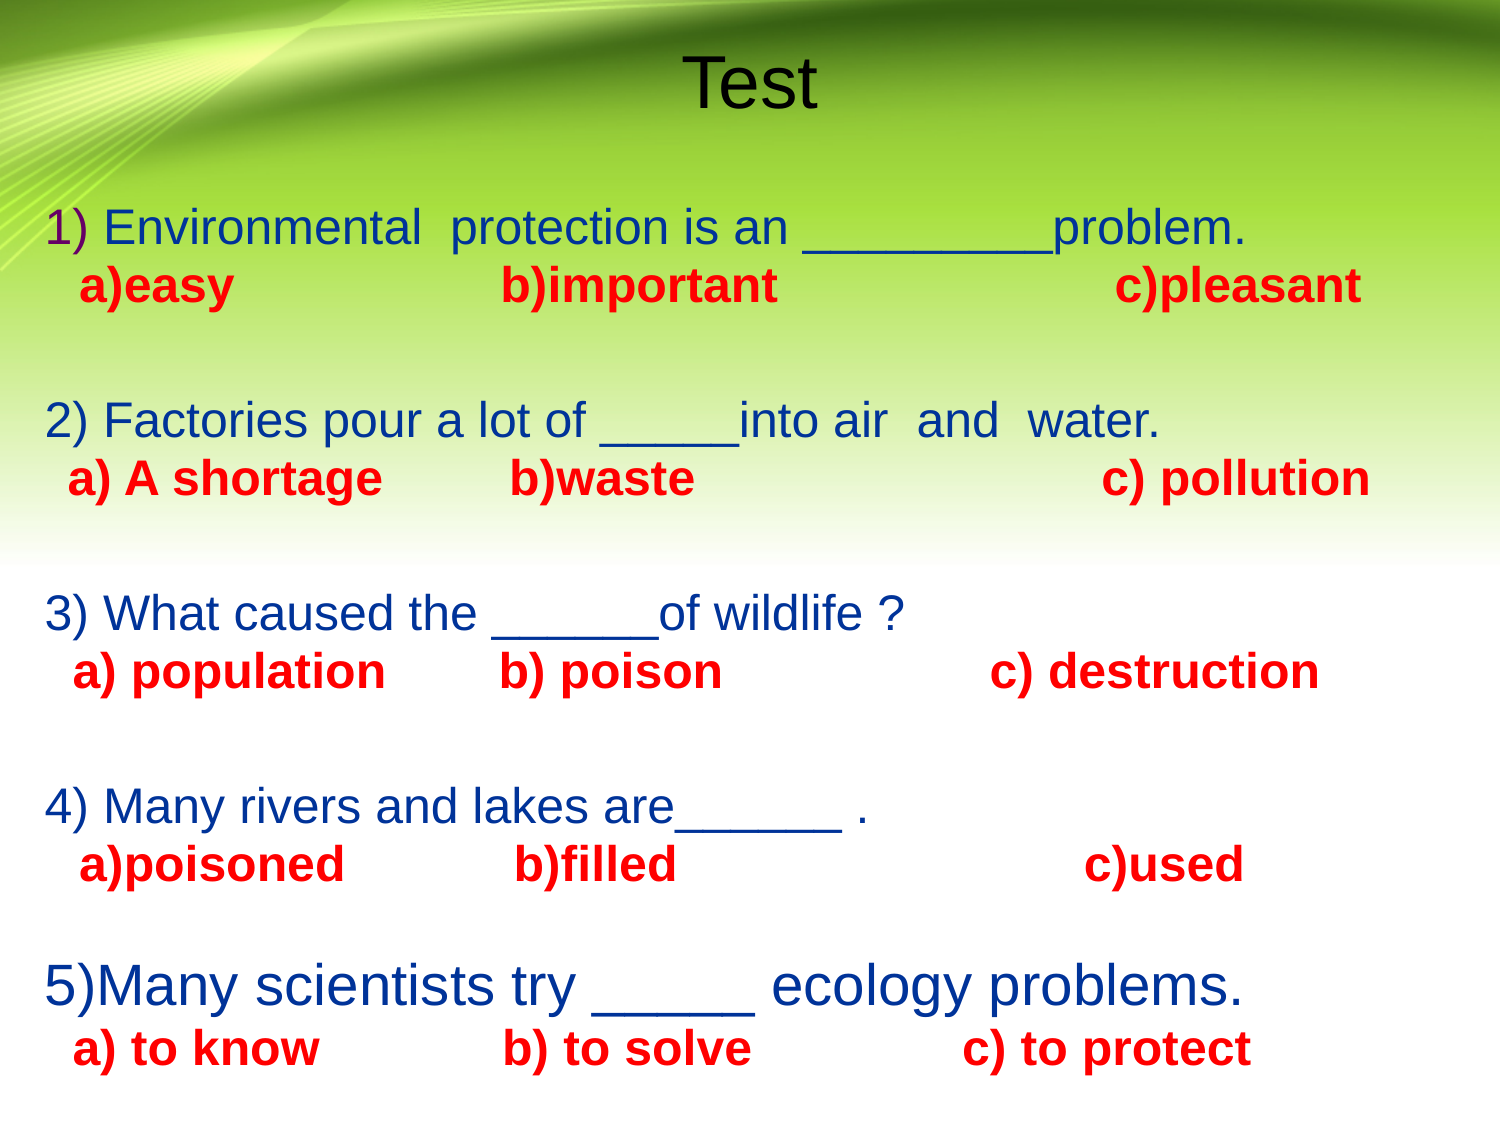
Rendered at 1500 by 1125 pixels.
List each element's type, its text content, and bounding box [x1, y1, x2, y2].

list 1) Environmental protection is an _________problem. a)easy b)important c)pleasant 2) Factories pour a lot of _____into air and water. a) A shortage b)waste c) pollution 3) What caused the ______of wildlife ? a) population b) poison c) destruction 4) Many rivers and lakes are______ . a)poisoned b)filled c)used 5)Many scientists try _____ ecology problems. a) to know b) to solve c) to protect [29, 118, 1464, 1095]
picture [0, 0, 1500, 1125]
text_box [674, 31, 1170, 127]
title Test [74, 30, 1426, 118]
